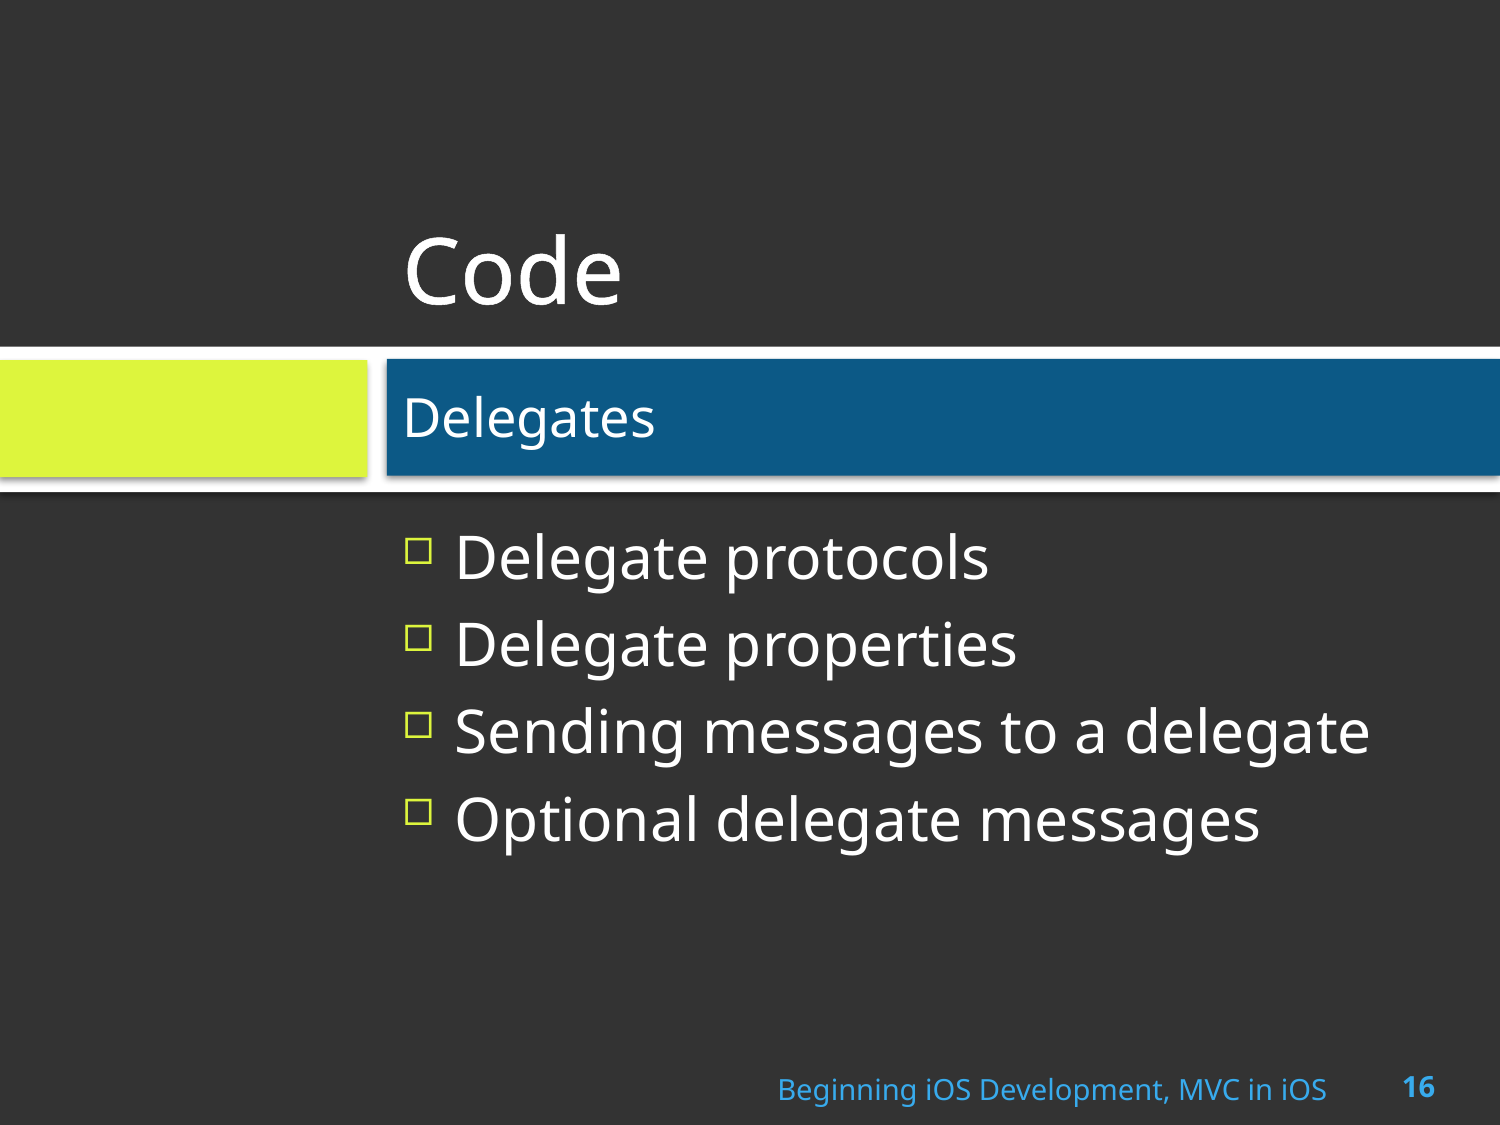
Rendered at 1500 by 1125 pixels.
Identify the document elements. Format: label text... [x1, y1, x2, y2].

title Code [387, 29, 1450, 330]
subtitle Delegates [387, 359, 1488, 473]
footer Beginning iOS Development, MVC in iOS [379, 1058, 1343, 1119]
slide_number 16 [1350, 1057, 1488, 1120]
list Delegate protocols Delegate properties Sending messages to a delegate Optional delegate messages [387, 512, 1488, 1035]
